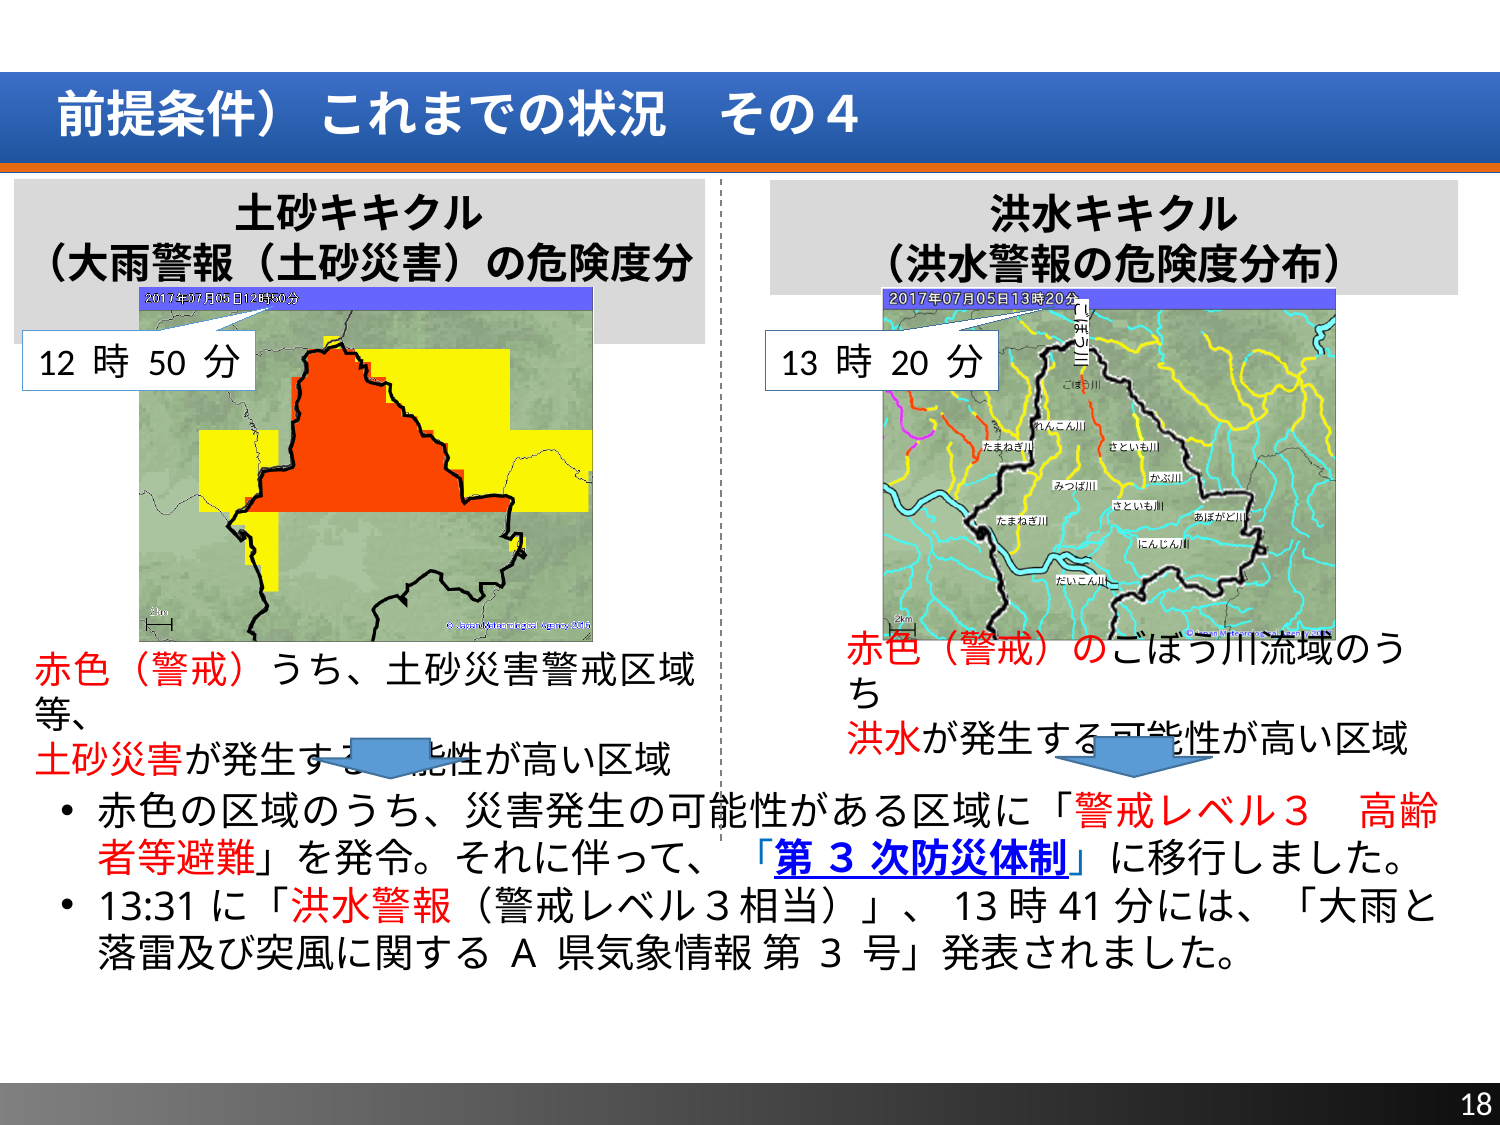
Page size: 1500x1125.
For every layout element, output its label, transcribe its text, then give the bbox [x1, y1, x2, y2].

slide_number 18 [1170, 1072, 1500, 1125]
text_box 13 時 20 分 [765, 330, 881, 391]
text_box [1054, 736, 1214, 778]
list 赤色の区域のうち、災害発生の可能性がある区域に「警戒レベル３ 高齢者等避難」を発令。それに伴って、 「第 ３ 次防災体制」に移行しました。 13:31に「洪水警報（警戒レベル３相当）」、13時41分には、「大雨と落雷及び突風に関する A 県気象情報 第 3 号」発表されました。 [45, 778, 1455, 908]
text_box 洪水キキクル （洪水警報の危険度分布） [770, 180, 1459, 295]
text_box 12 時 50 分 [22, 330, 139, 391]
picture [139, 287, 594, 642]
text_box 赤色（警戒）のごぼう川流域のうち 洪水が発生する可能性が高い区域 [831, 634, 1436, 750]
title 前提条件） これまでの状況 その４ [41, 59, 1336, 173]
text_box 土砂キキクル （大雨警報（土砂災害）の危険度分布） [14, 178, 706, 344]
text_box 赤色（警戒）うち、土砂災害警戒区域等、 土砂災害が発生する可能性が高い区域 [19, 638, 711, 789]
text_box [311, 737, 470, 780]
picture [881, 287, 1336, 642]
